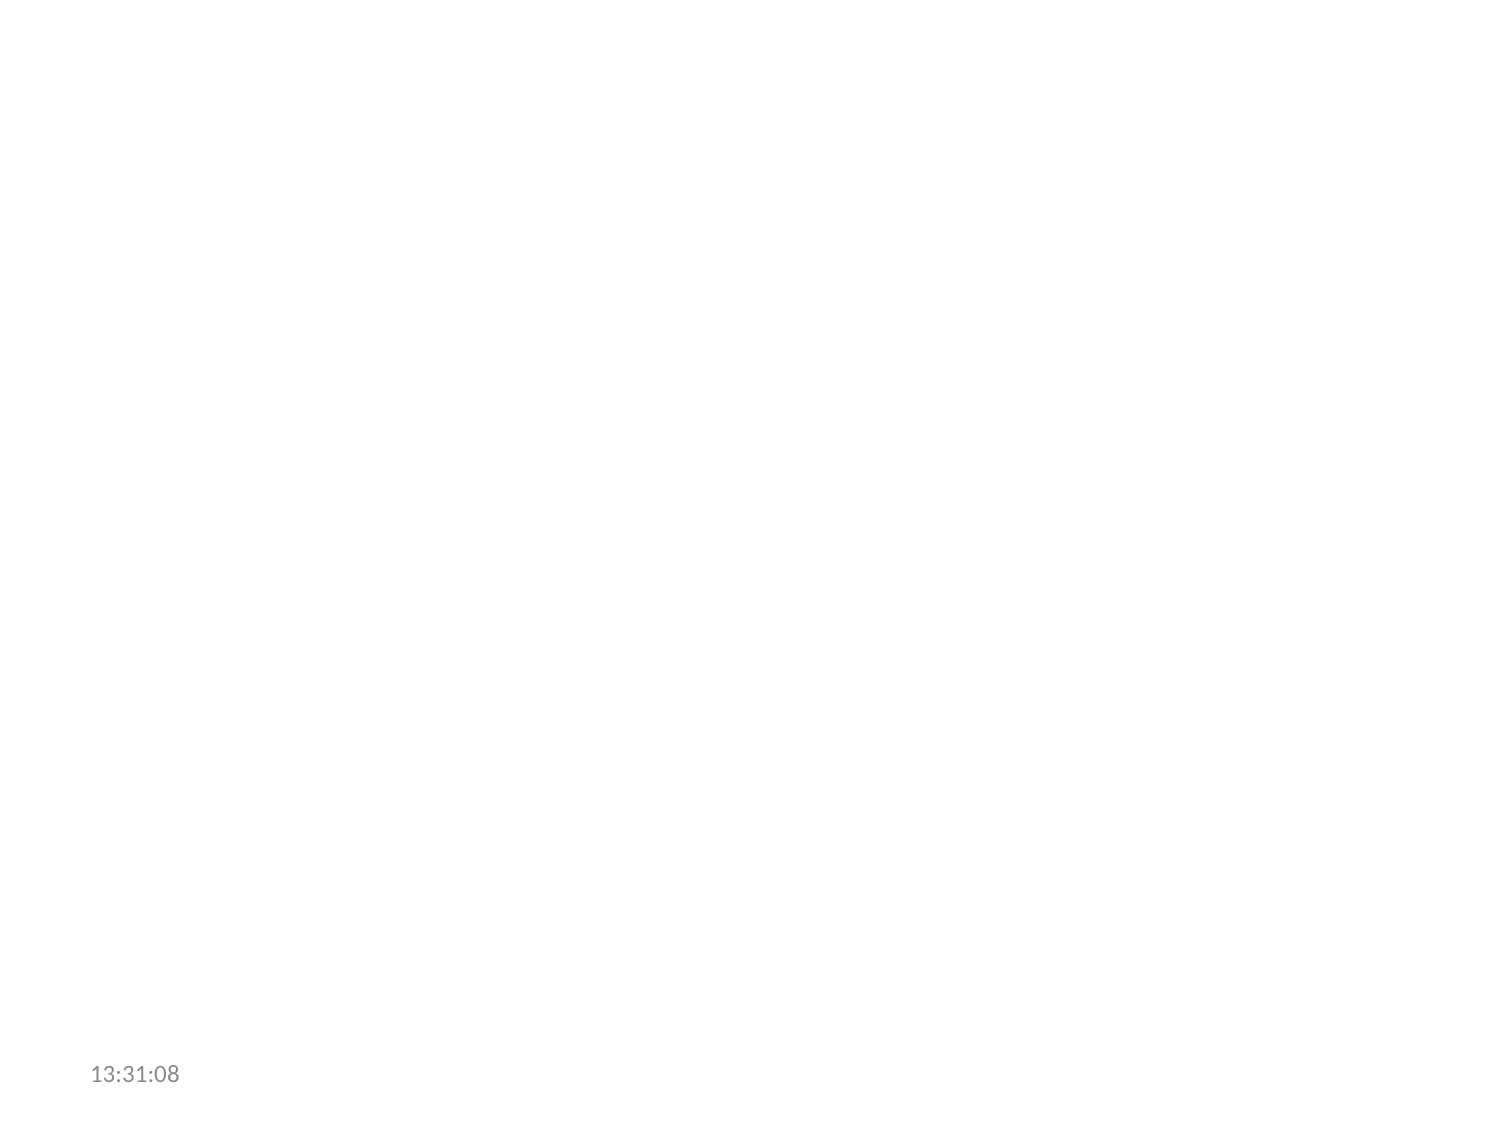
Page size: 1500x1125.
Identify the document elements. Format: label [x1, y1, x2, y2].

slide_number [75, 1042, 425, 1103]
